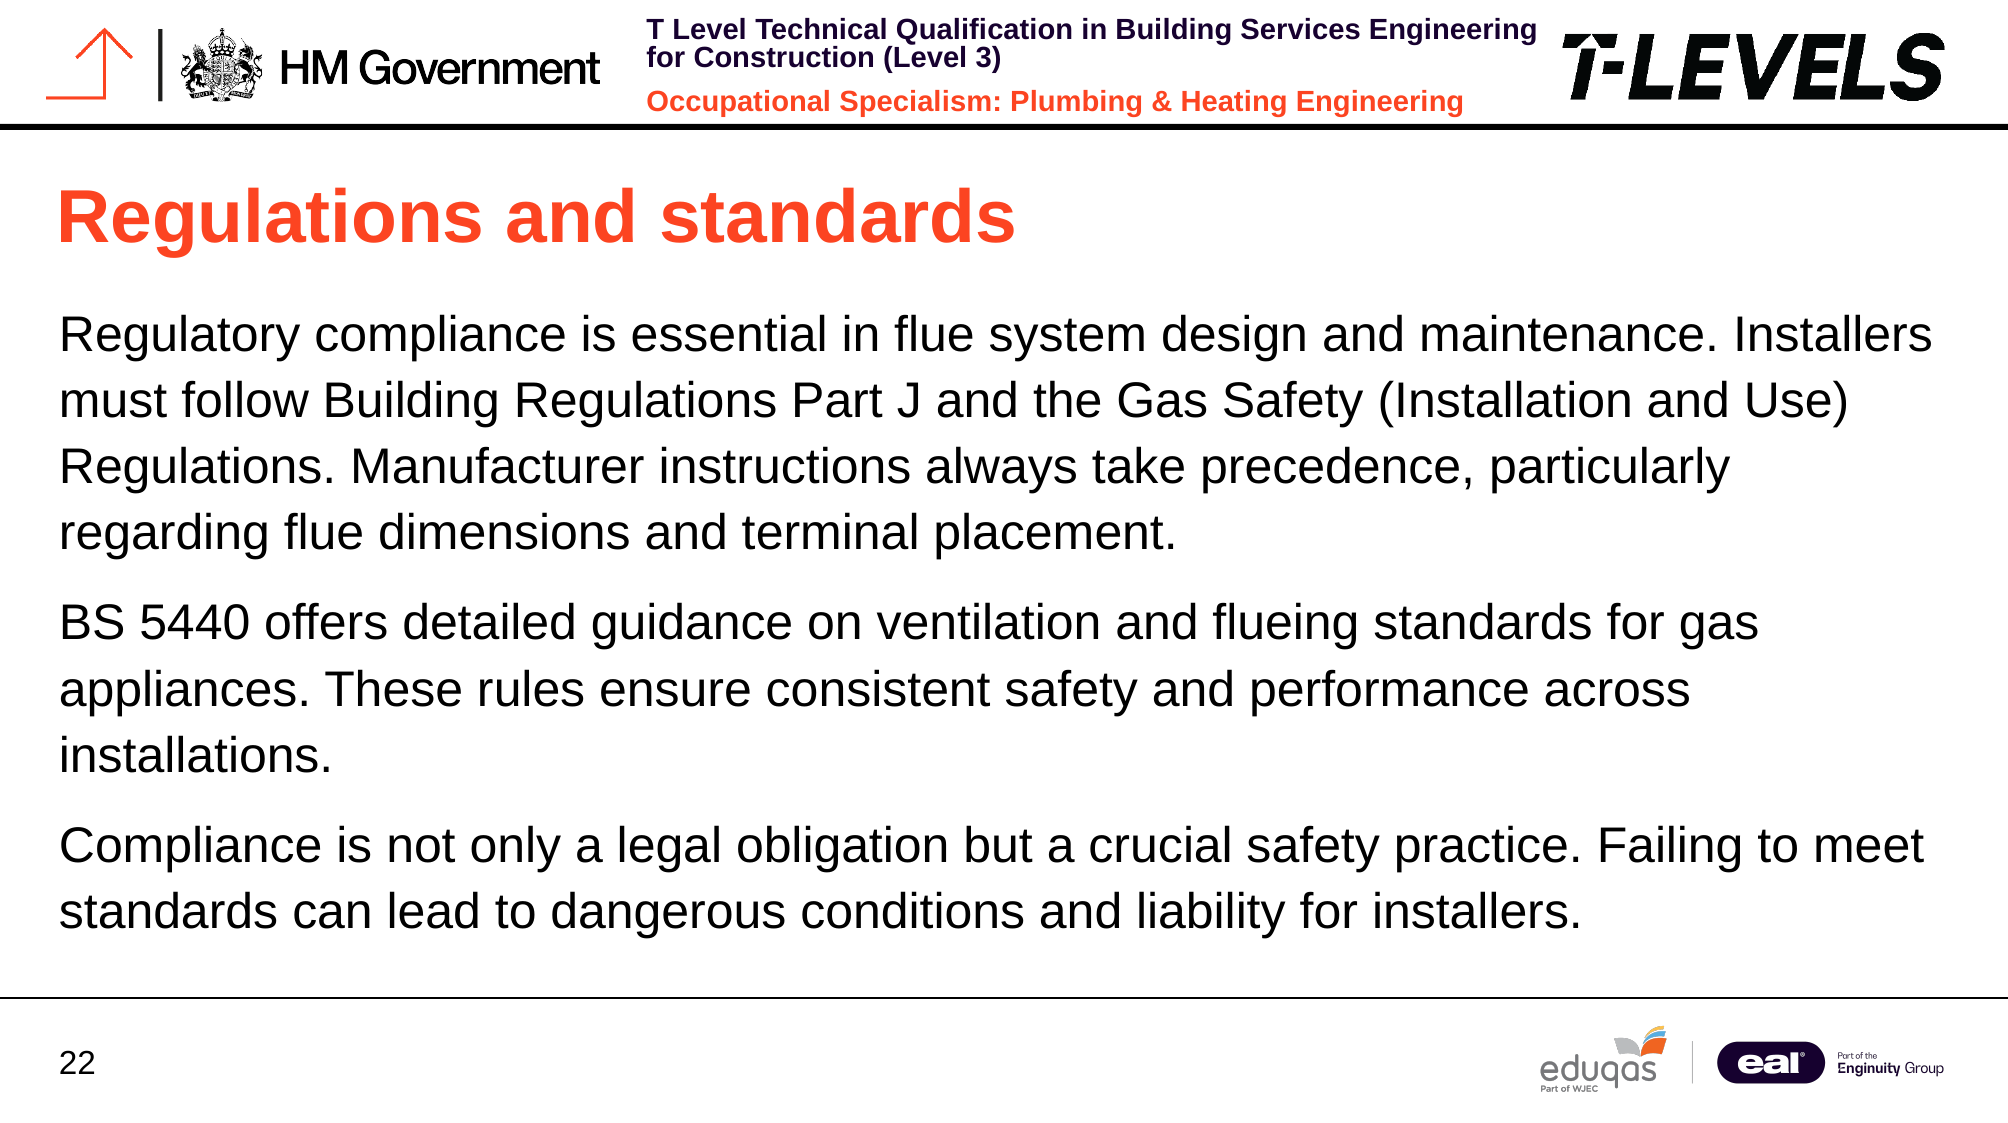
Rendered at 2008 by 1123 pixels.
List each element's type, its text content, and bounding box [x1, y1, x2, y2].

picture [41, 27, 139, 100]
picture [158, 28, 600, 102]
list Regulatory compliance is essential in flue system design and maintenance. Installers must follow Building Regulations Part J and the Gas Safety (Installation and Use) Regulations. Manufacturer instructions always take precedence, particularly regarding flue dimensions and terminal placement. BS 5440 offers detailed guidance on ventilation and flueing standards for gas appliances. These rules ensure consistent safety and performance across installations. Compliance is not only a legal obligation but a crucial safety practice. Failing to meet standards can lead to dangerous conditions and liability for installers. [59, 295, 1948, 975]
picture [1543, 25, 1964, 108]
title Regulations and standards [41, 111, 1949, 314]
picture [1535, 1021, 1949, 1097]
